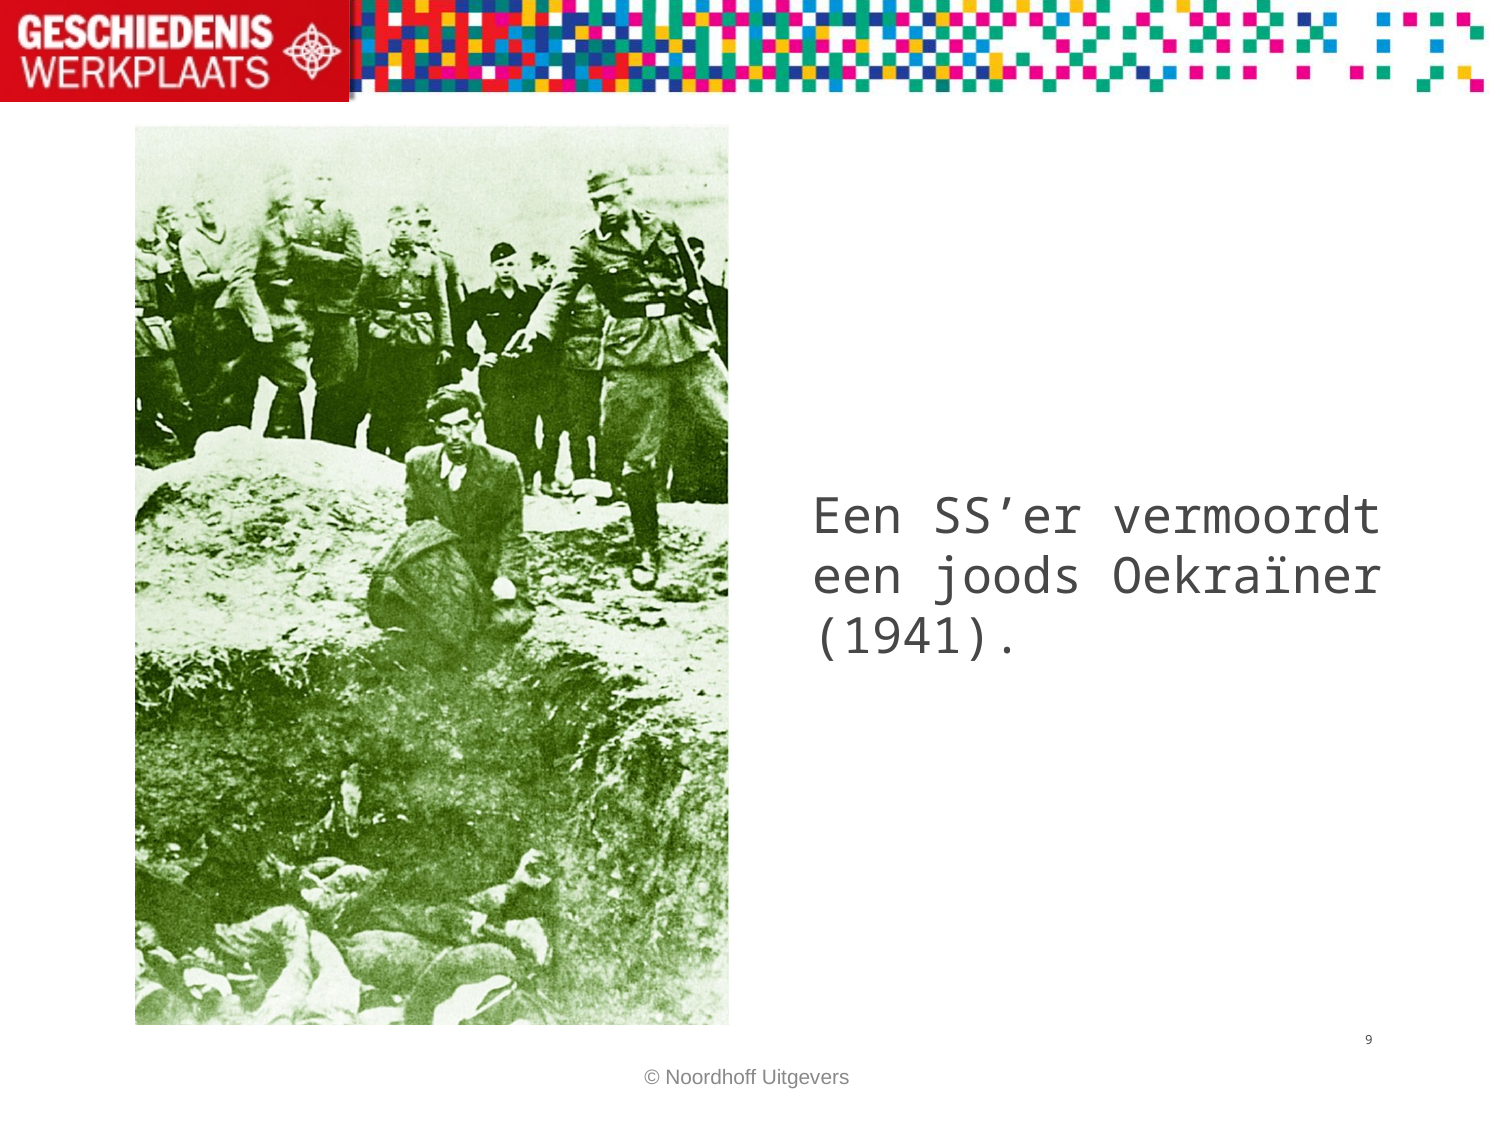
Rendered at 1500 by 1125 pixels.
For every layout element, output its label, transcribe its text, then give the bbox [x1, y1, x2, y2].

text_box © Noordhoff Uitgevers [512, 1045, 988, 1106]
text_box Een SS’er vermoordt een joods Oekraïner (1941). [797, 476, 1412, 671]
picture [0, 0, 1500, 1125]
slide_number 9 [1325, 1025, 1388, 1063]
